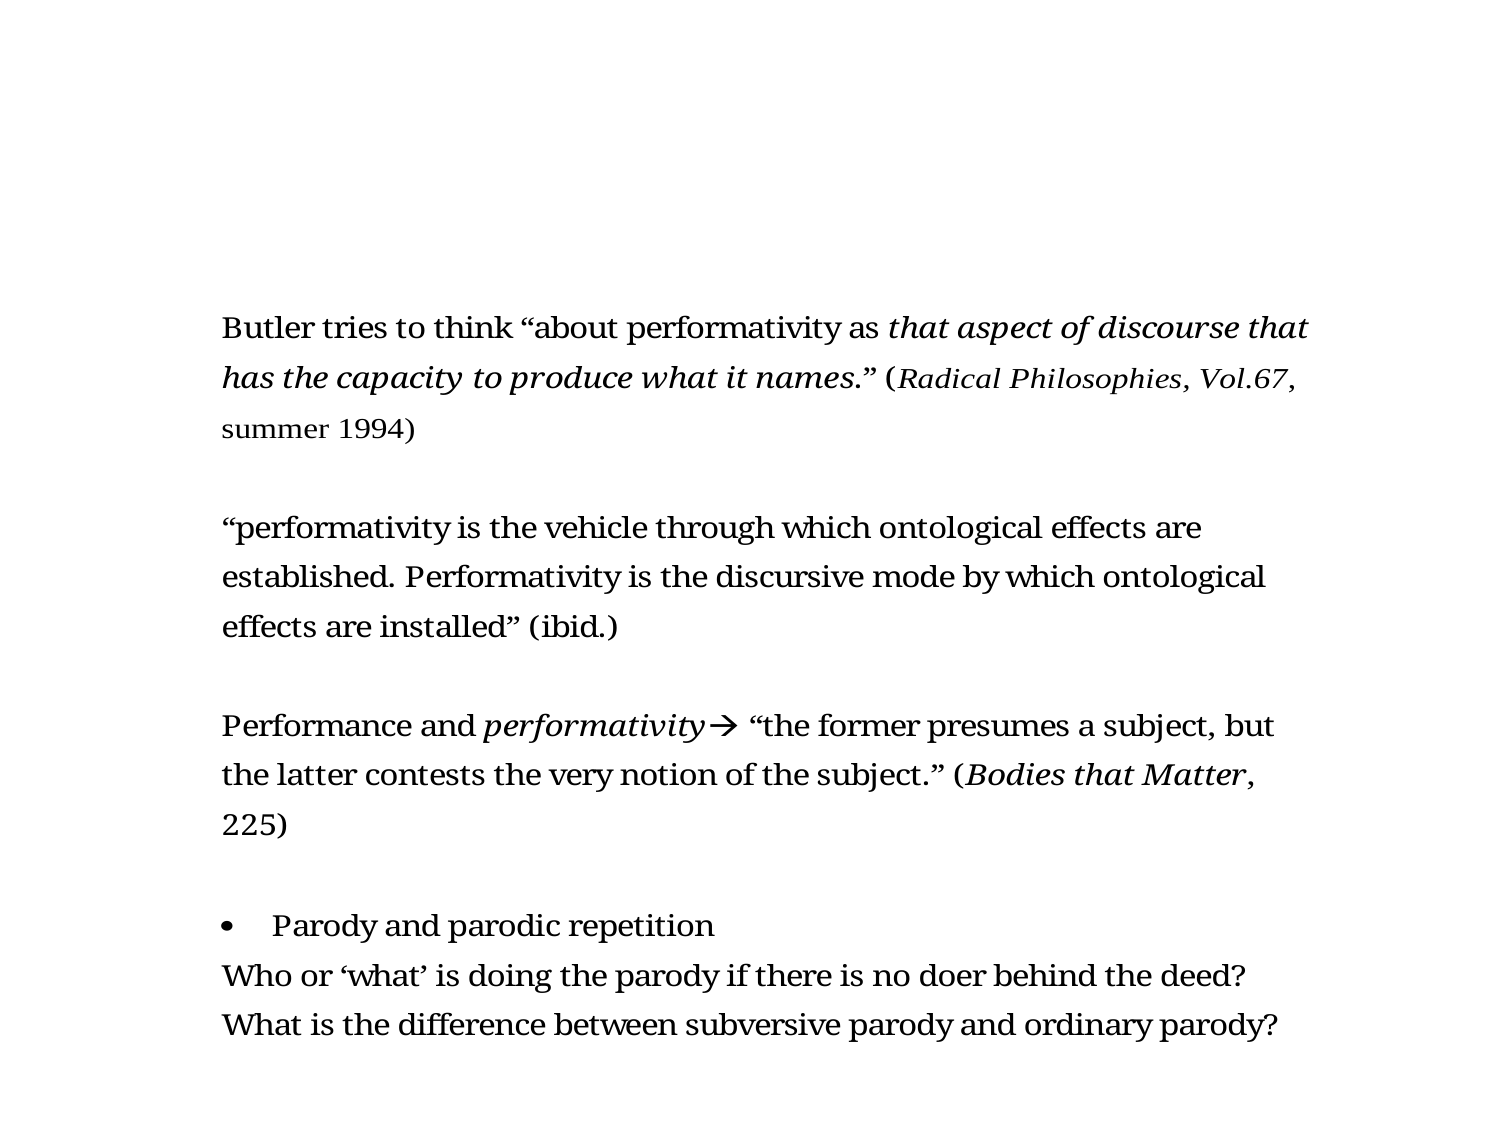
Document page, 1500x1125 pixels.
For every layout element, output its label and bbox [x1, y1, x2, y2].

list [170, 312, 1329, 1059]
